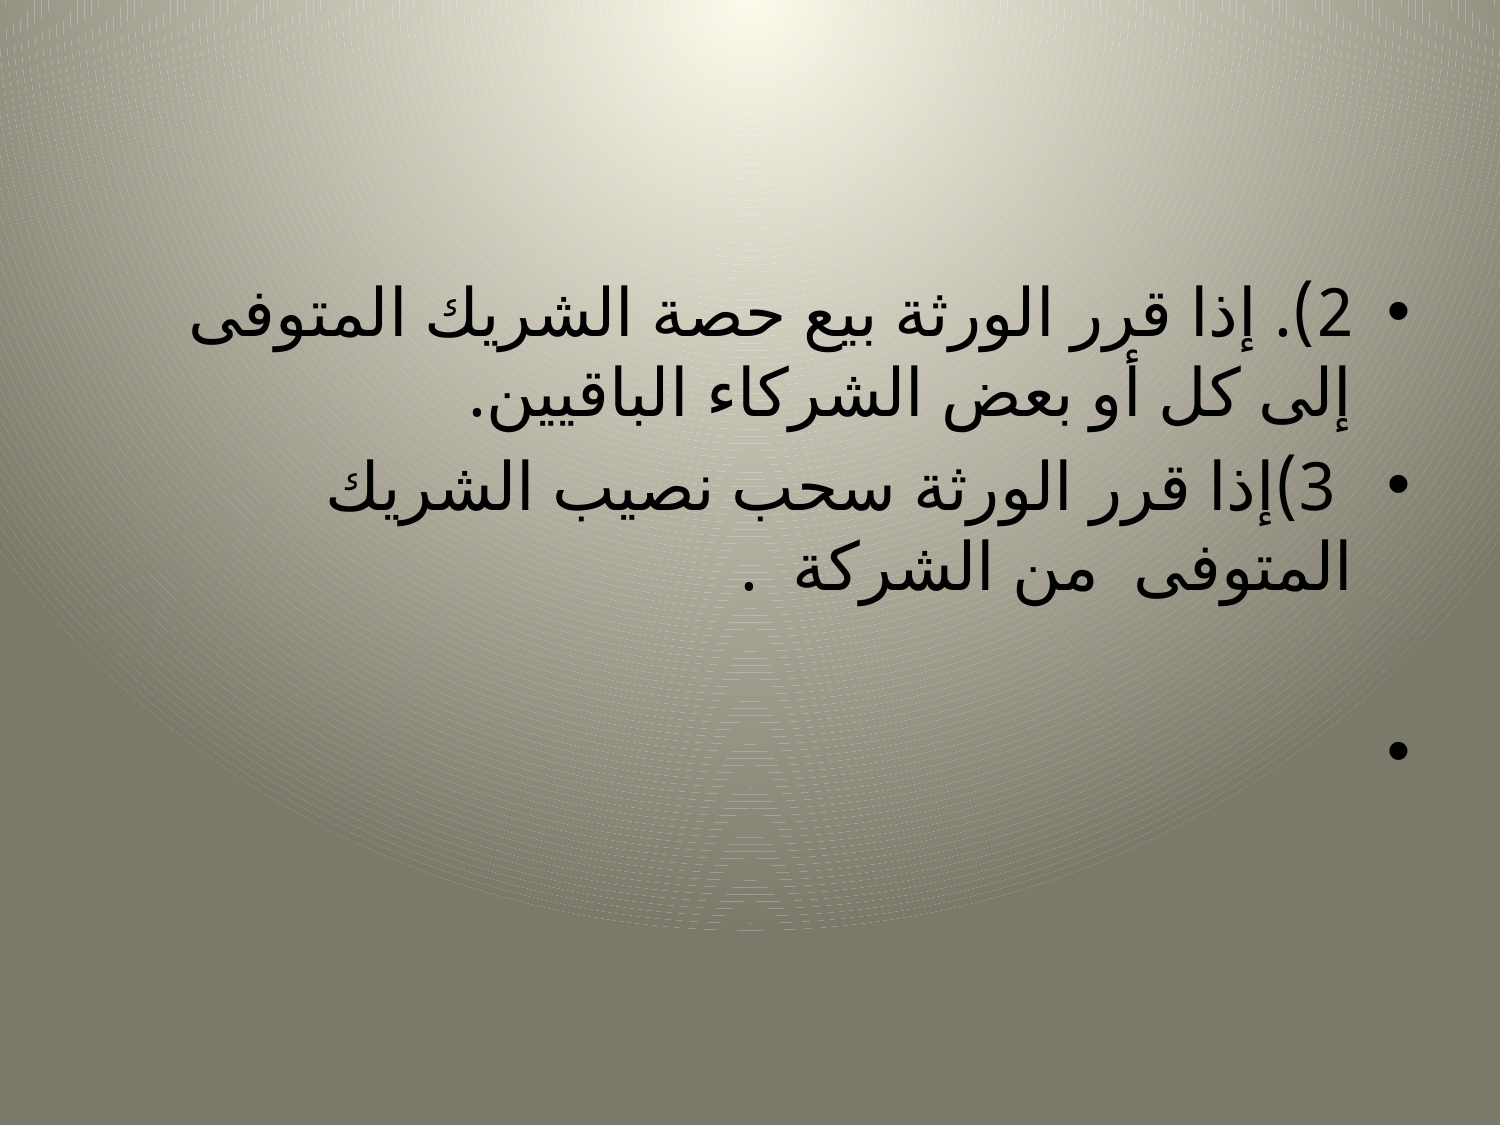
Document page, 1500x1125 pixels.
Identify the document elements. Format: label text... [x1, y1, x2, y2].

list 2). إذا قرر الورثة بيع حصة الشريك المتوفى إلى كل أو بعض الشركاء الباقيين. 3)إذا قرر الورثة سحب نصيب الشريك المتوفى من الشركة . [75, 262, 1425, 1005]
